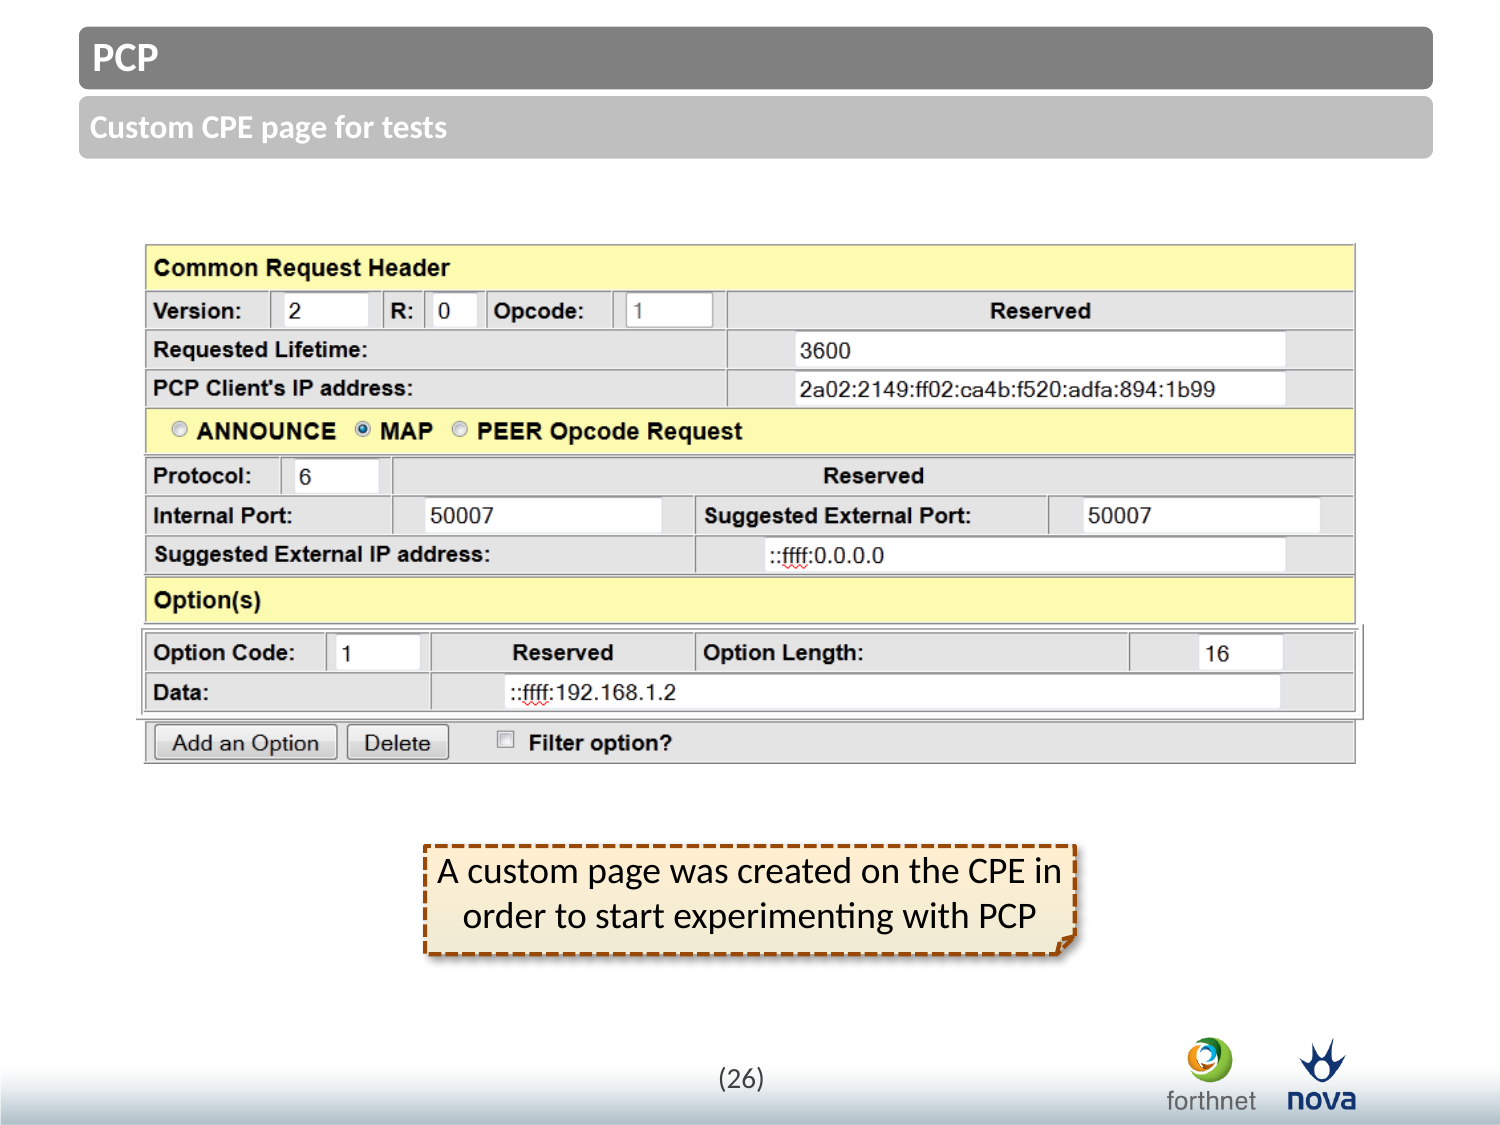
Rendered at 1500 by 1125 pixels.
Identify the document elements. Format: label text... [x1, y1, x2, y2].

picture [2, 1010, 1500, 1125]
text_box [76, 24, 1436, 162]
text_box A custom page was created on the CPE in order to start experimenting with PCP [423, 844, 1077, 957]
slide_number (26) [703, 1046, 1054, 1107]
picture [136, 243, 1364, 764]
